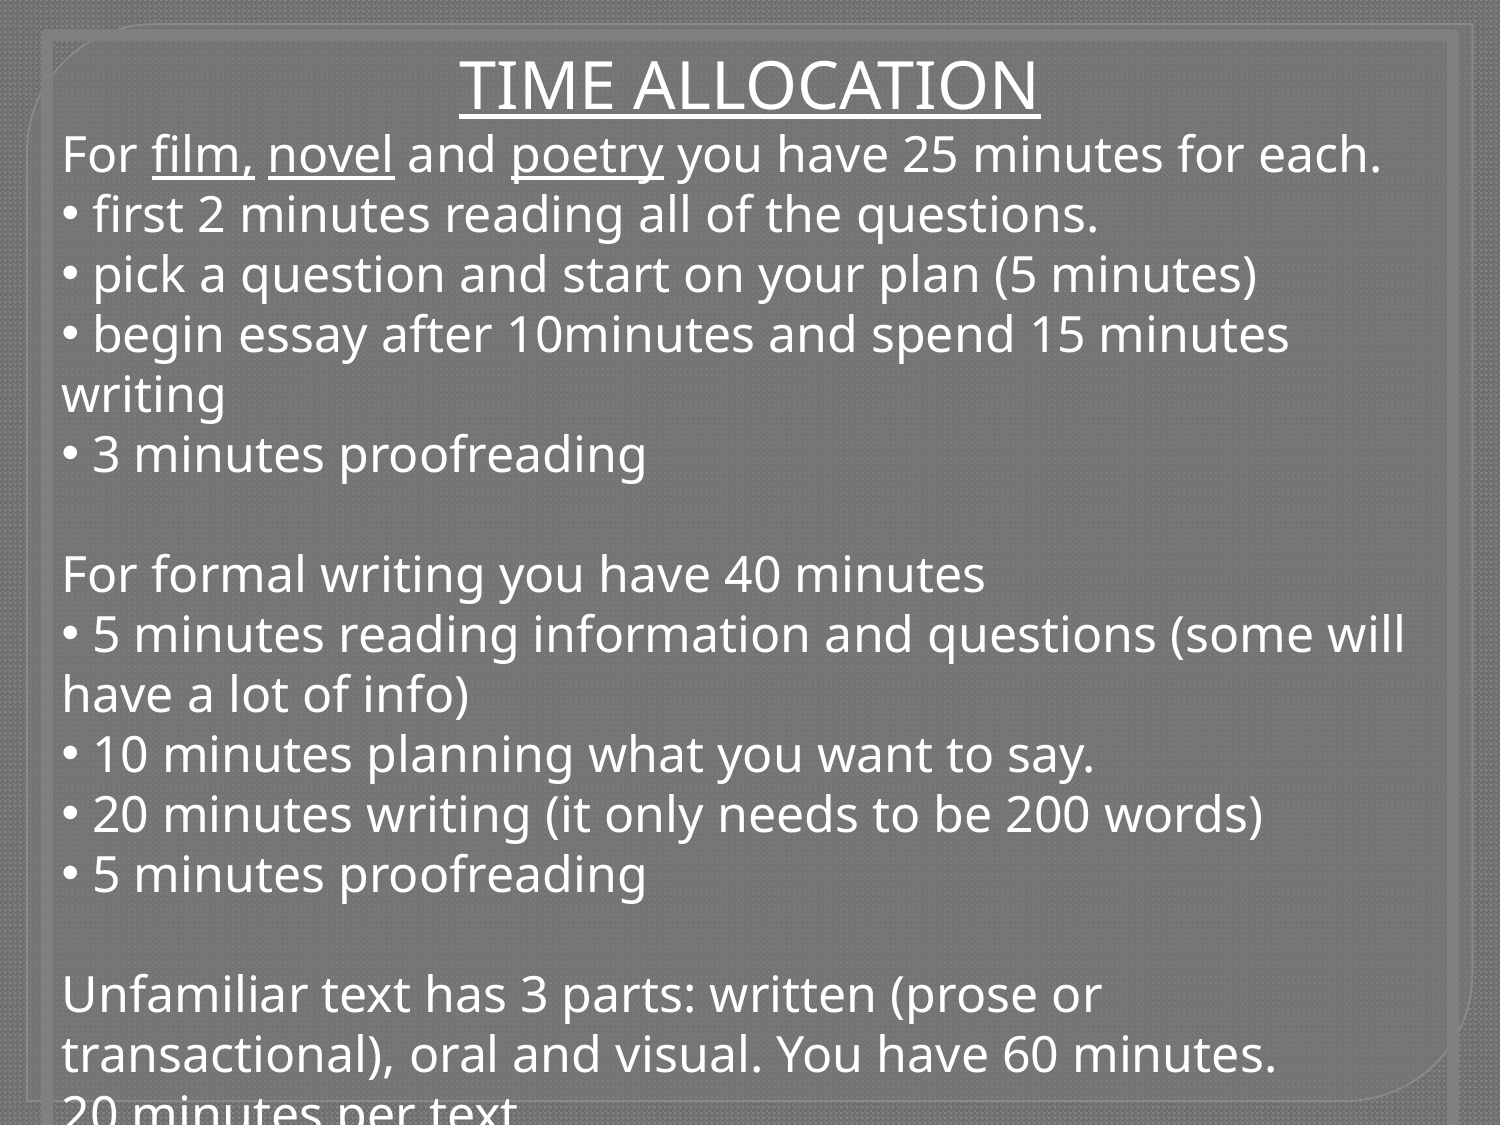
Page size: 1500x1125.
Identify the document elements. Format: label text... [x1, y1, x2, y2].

text_box TIME ALLOCATION For film, novel and poetry you have 25 minutes for each. first 2 minutes reading all of the questions. pick a question and start on your plan (5 minutes) begin essay after 10minutes and spend 15 minutes writing 3 minutes proofreading For formal writing you have 40 minutes 5 minutes reading information and questions (some will have a lot of info) 10 minutes planning what you want to say. 20 minutes writing (it only needs to be 200 words) 5 minutes proofreading Unfamiliar text has 3 parts: written (prose or transactional), oral and visual. You have 60 minutes. 20 minutes per text. [46, 35, 1454, 1125]
